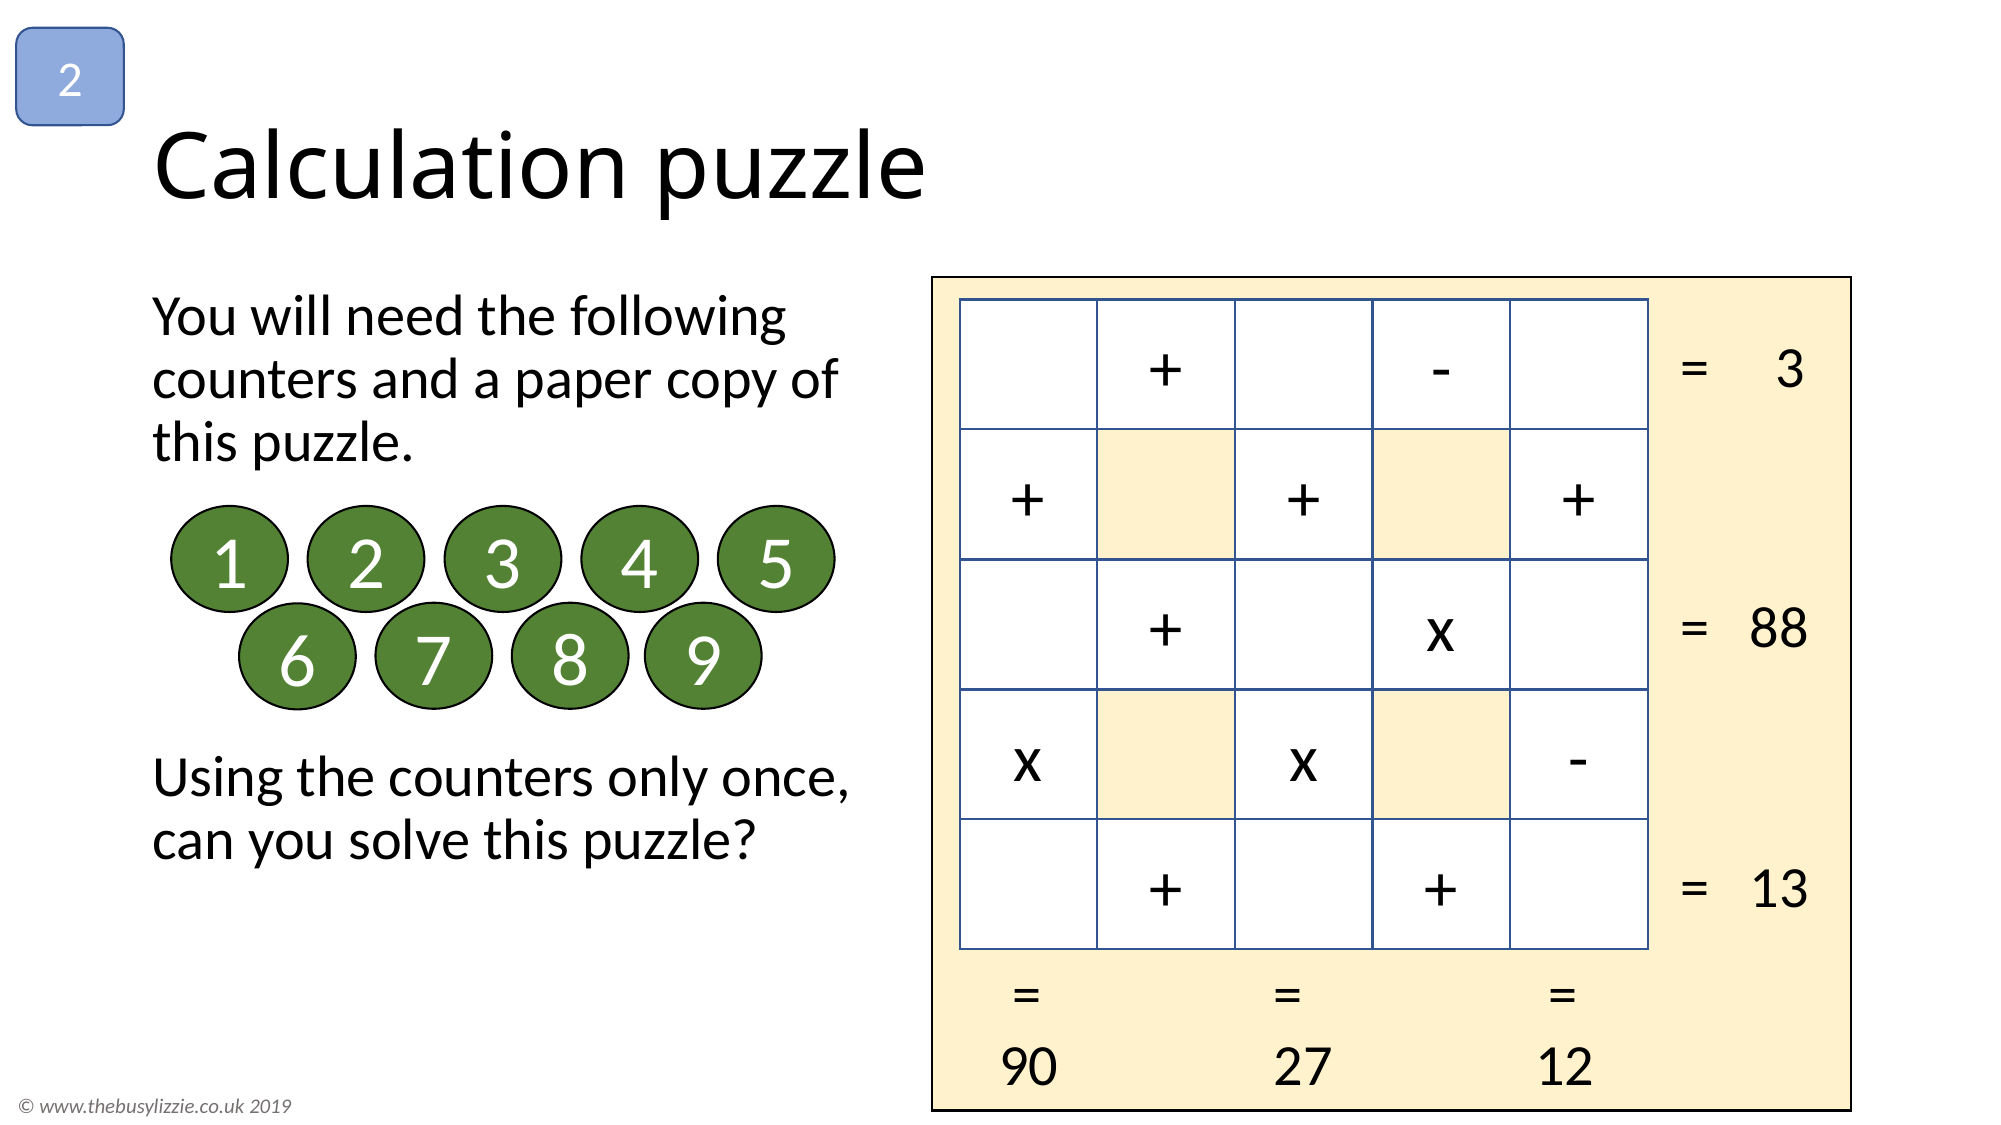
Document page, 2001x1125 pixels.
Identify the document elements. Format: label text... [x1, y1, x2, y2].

text_box = 13 [1666, 841, 1843, 927]
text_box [959, 299, 1648, 950]
text_box = 90 [984, 950, 1108, 1105]
text_box = 27 [1245, 950, 1369, 1105]
text_box © www.thebusylizzie.co.uk 2019 [2, 1085, 311, 1125]
text_box [931, 276, 1852, 1112]
title Calculation puzzle [137, 59, 1863, 278]
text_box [171, 505, 835, 710]
text_box = 3 [1666, 321, 1843, 407]
text_box = 88 [1666, 581, 1843, 667]
list You will need the following counters and a paper copy of this puzzle. Using the counters only once, can you solve this puzzle? [137, 277, 891, 1014]
text_box 2 [15, 26, 125, 127]
text_box = 12 [1520, 950, 1644, 1105]
